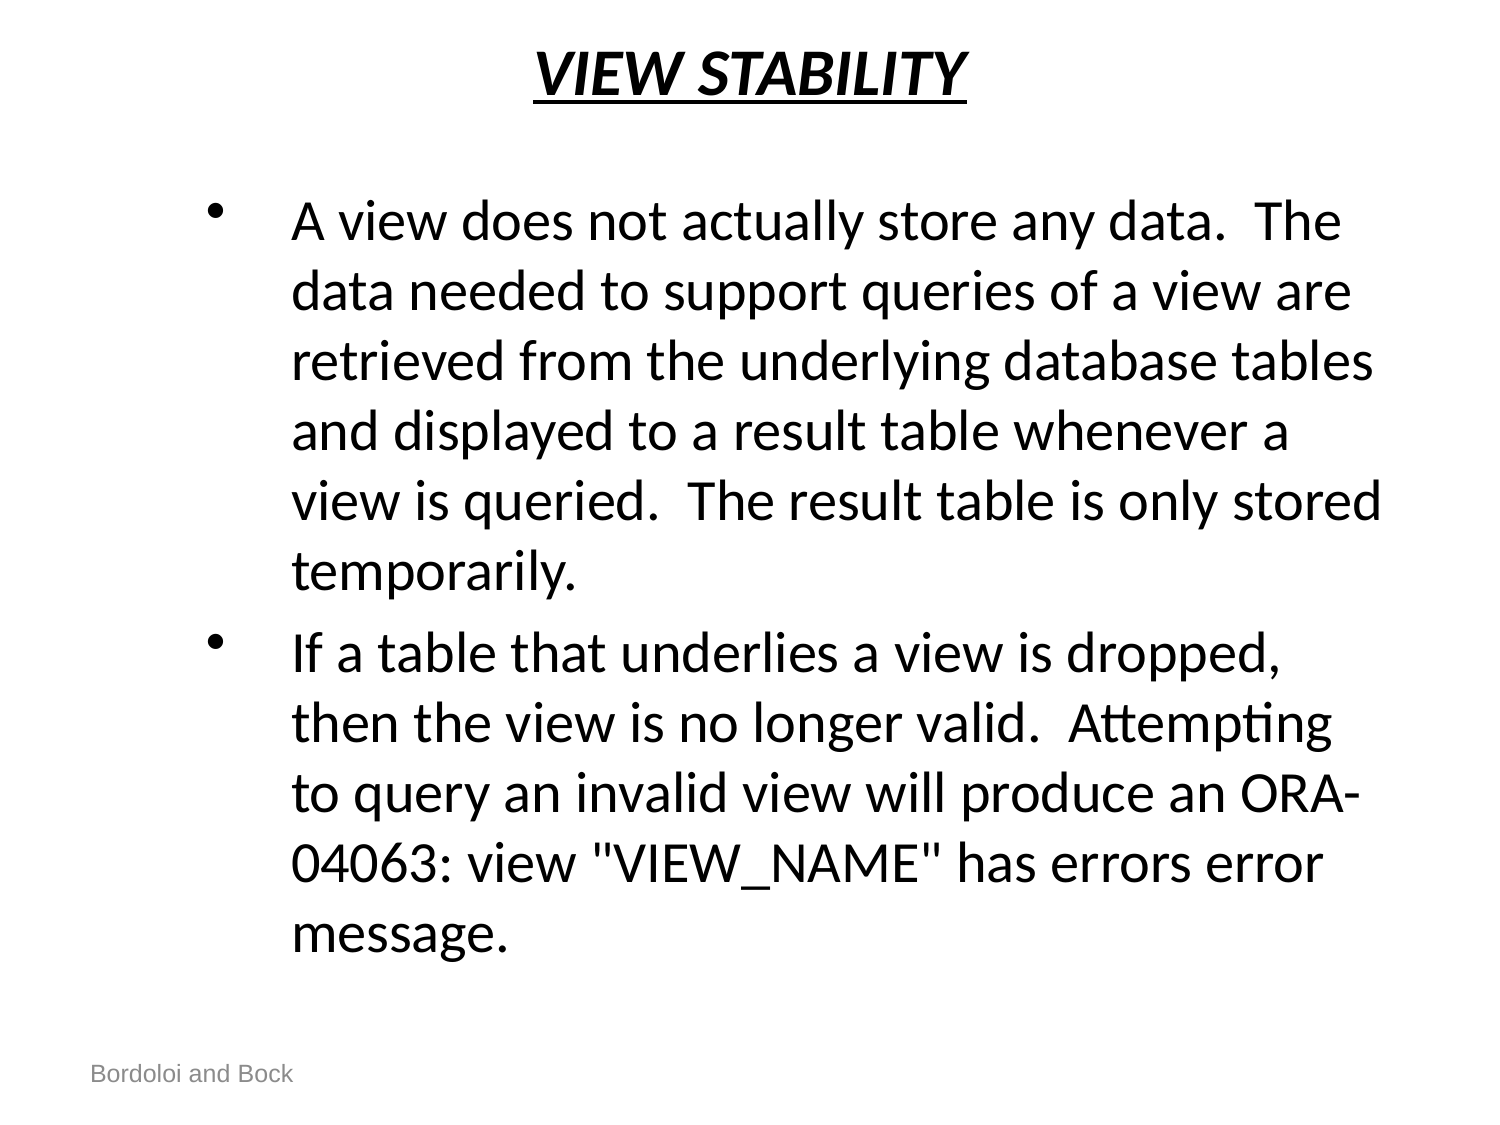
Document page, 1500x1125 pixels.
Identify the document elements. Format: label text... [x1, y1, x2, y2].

list A view does not actually store any data. The data needed to support queries of a view are retrieved from the underlying database tables and displayed to a result table whenever a view is queried. The result table is only stored temporarily. If a table that underlies a view is dropped, then the view is no longer valid. Attempting to query an invalid view will produce an ORA-04063: view "VIEW_NAME" has errors error message. [87, 174, 1400, 1038]
slide_number Bordoloi and Bock [75, 1042, 425, 1103]
title VIEW STABILITY [112, 0, 1388, 138]
